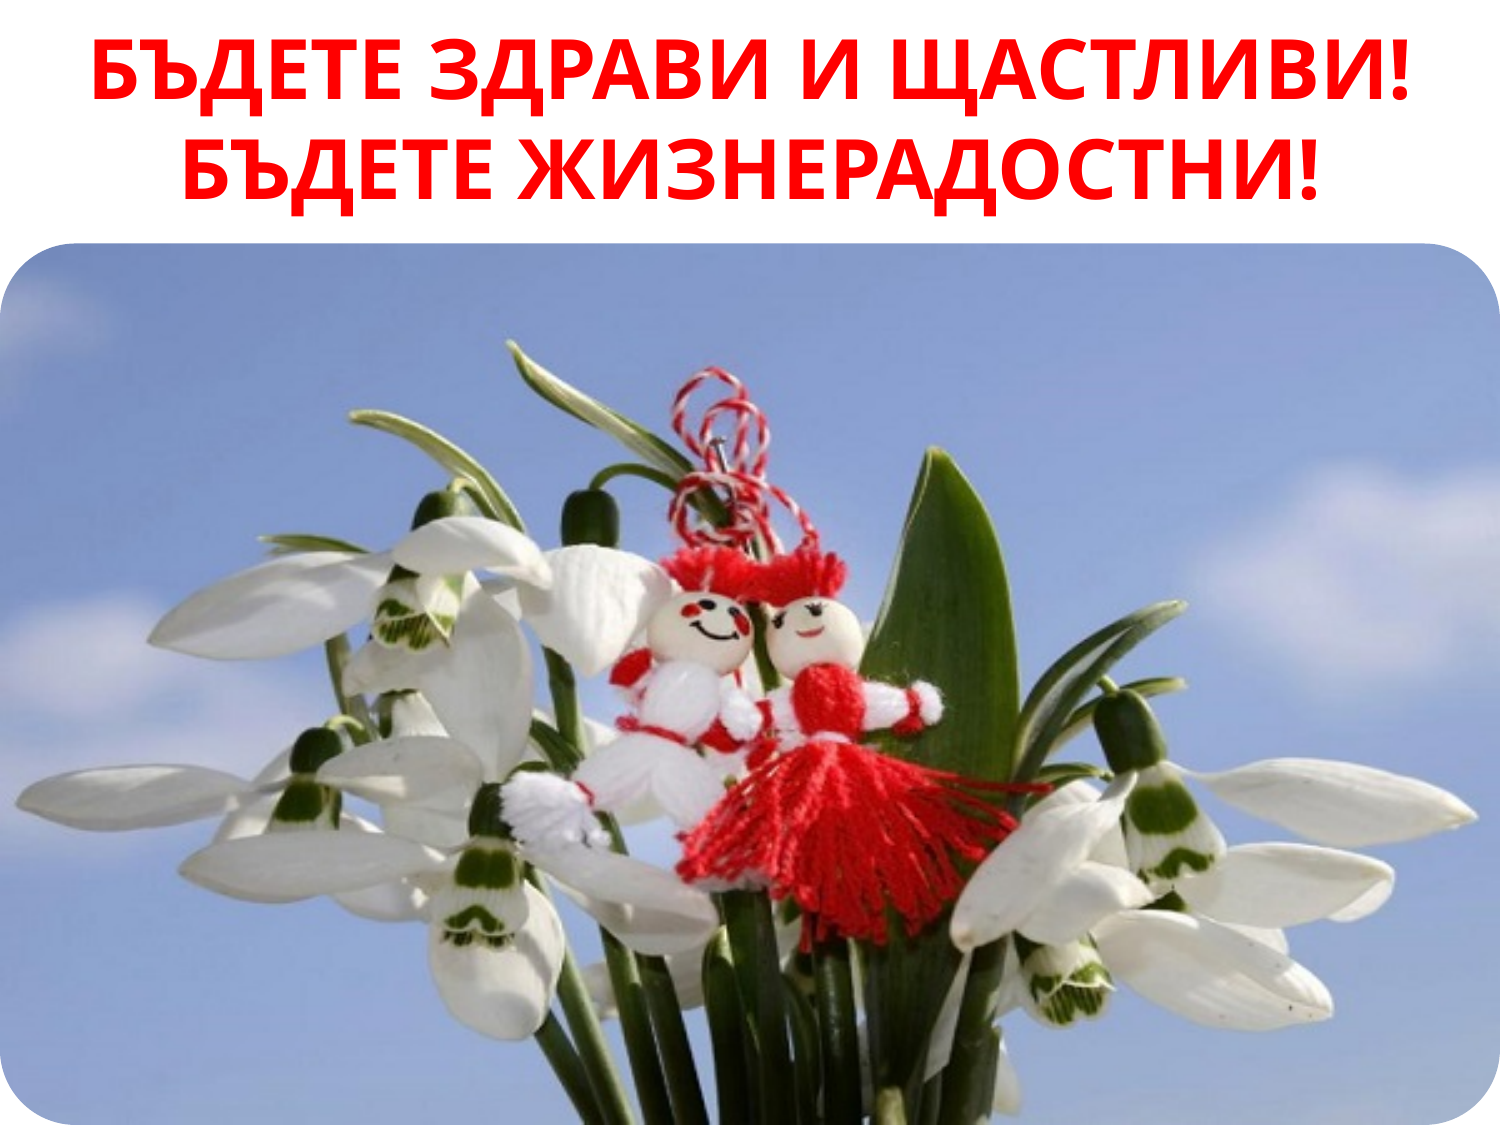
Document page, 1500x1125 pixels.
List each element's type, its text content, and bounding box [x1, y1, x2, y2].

title БЪДЕТЕ ЗДРАВИ И ЩАСТЛИВИ! БЪДЕТЕ ЖИЗНЕРАДОСТНИ! [0, 0, 1500, 233]
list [0, 243, 1500, 1125]
